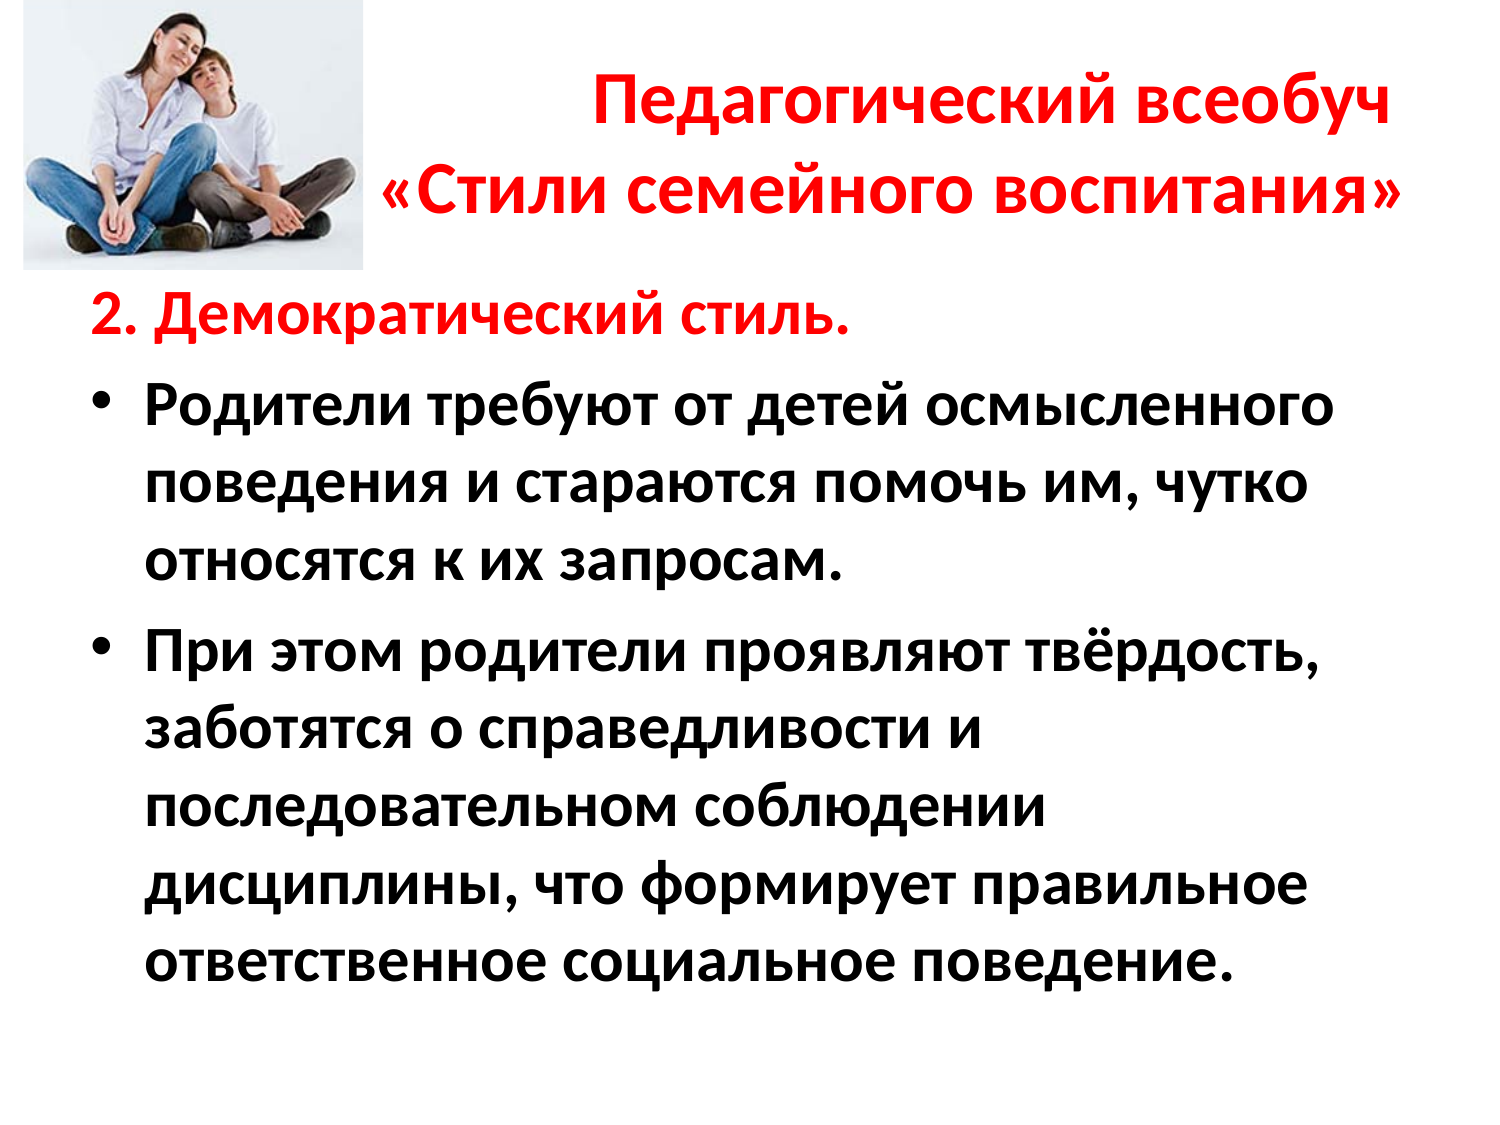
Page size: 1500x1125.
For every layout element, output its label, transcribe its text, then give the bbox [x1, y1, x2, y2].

picture [23, 0, 364, 270]
title Педагогический всеобуч «Стили семейного воспитания» [368, 45, 1425, 233]
list 2. Демократический стиль. Родители требуют от детей осмысленного поведения и стараются помочь им, чутко относятся к их запросам. При этом родители проявляют твёрдость, заботятся о справедливости и последовательном соблюдении дисциплины, что формирует правильное ответственное социальное поведение. [75, 262, 1425, 1005]
